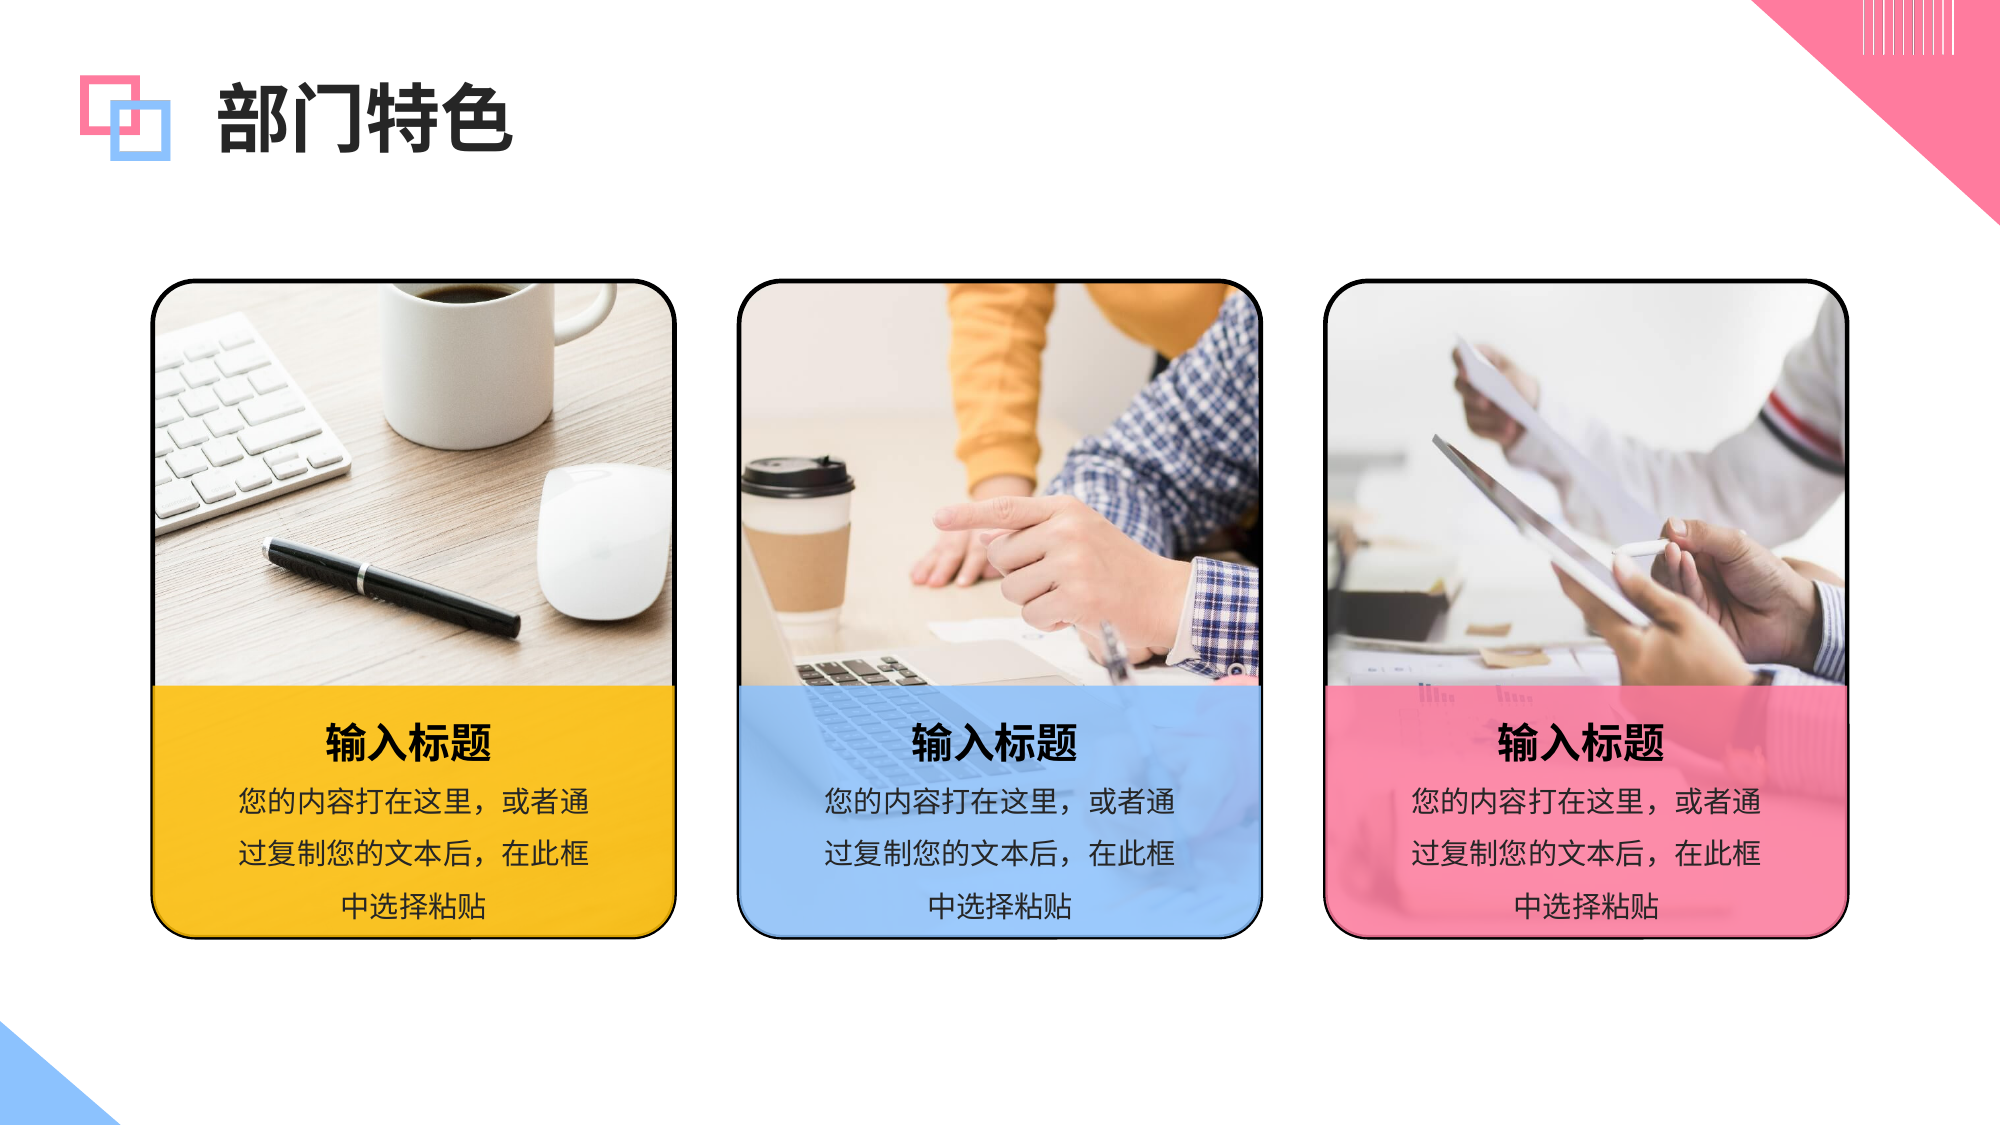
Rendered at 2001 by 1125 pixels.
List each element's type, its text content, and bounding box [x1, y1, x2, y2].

text_box [1324, 279, 1849, 684]
text_box [151, 684, 676, 939]
text_box 您的内容打在这里，或者通过复制您的文本后，在此框中选择粘贴 [817, 765, 1183, 923]
text_box [738, 279, 1262, 684]
text_box [738, 684, 1262, 939]
text_box 输入标题 [1497, 716, 1667, 765]
text_box 输入标题 [911, 716, 1081, 765]
picture [1856, 0, 1960, 64]
text_box 您的内容打在这里，或者通过复制您的文本后，在此框中选择粘贴 [231, 765, 597, 923]
text_box [151, 279, 676, 684]
text_box 输入标题 [325, 716, 494, 765]
text_box 您的内容打在这里，或者通过复制您的文本后，在此框中选择粘贴 [1404, 765, 1770, 923]
text_box [1324, 684, 1849, 939]
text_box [57, 63, 584, 170]
